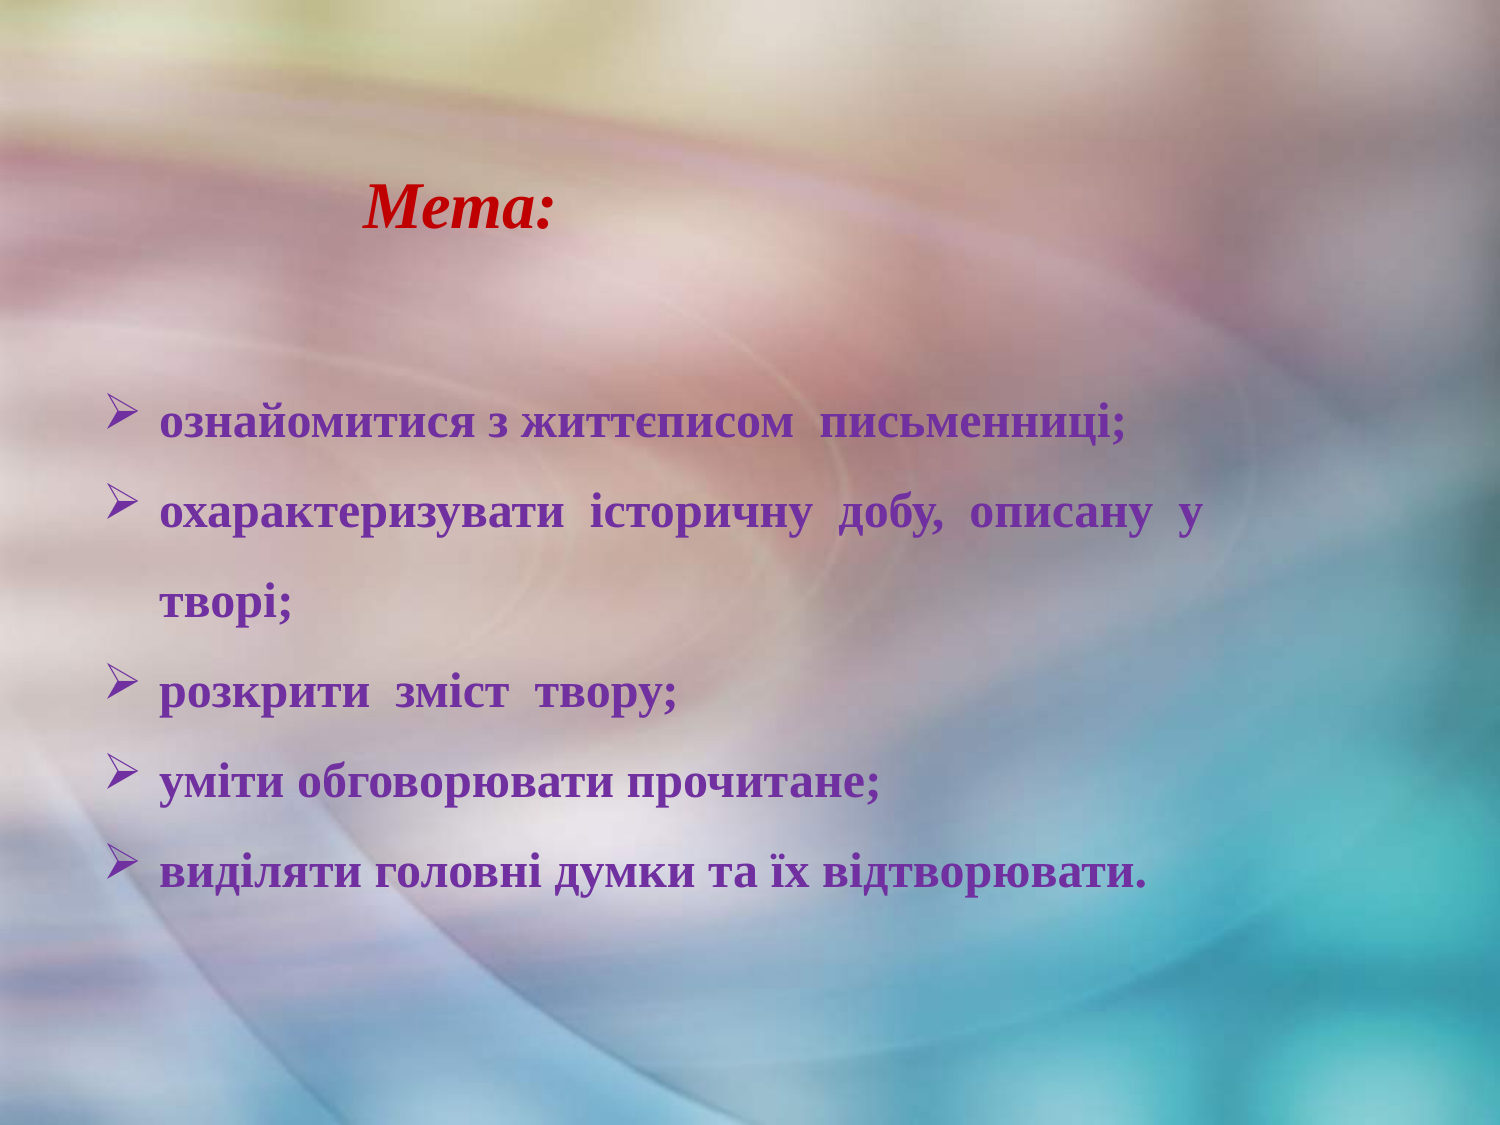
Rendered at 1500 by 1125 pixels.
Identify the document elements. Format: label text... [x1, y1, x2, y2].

picture [0, 0, 1500, 1125]
text_box Мета: [263, 140, 658, 264]
text_box ознайомитися з життєписом письменниці; охарактеризувати історичну добу, описану у творі; розкрити зміст твору; уміти обговорювати прочитане; виділяти головні думки та їх відтворювати. [88, 350, 1341, 906]
